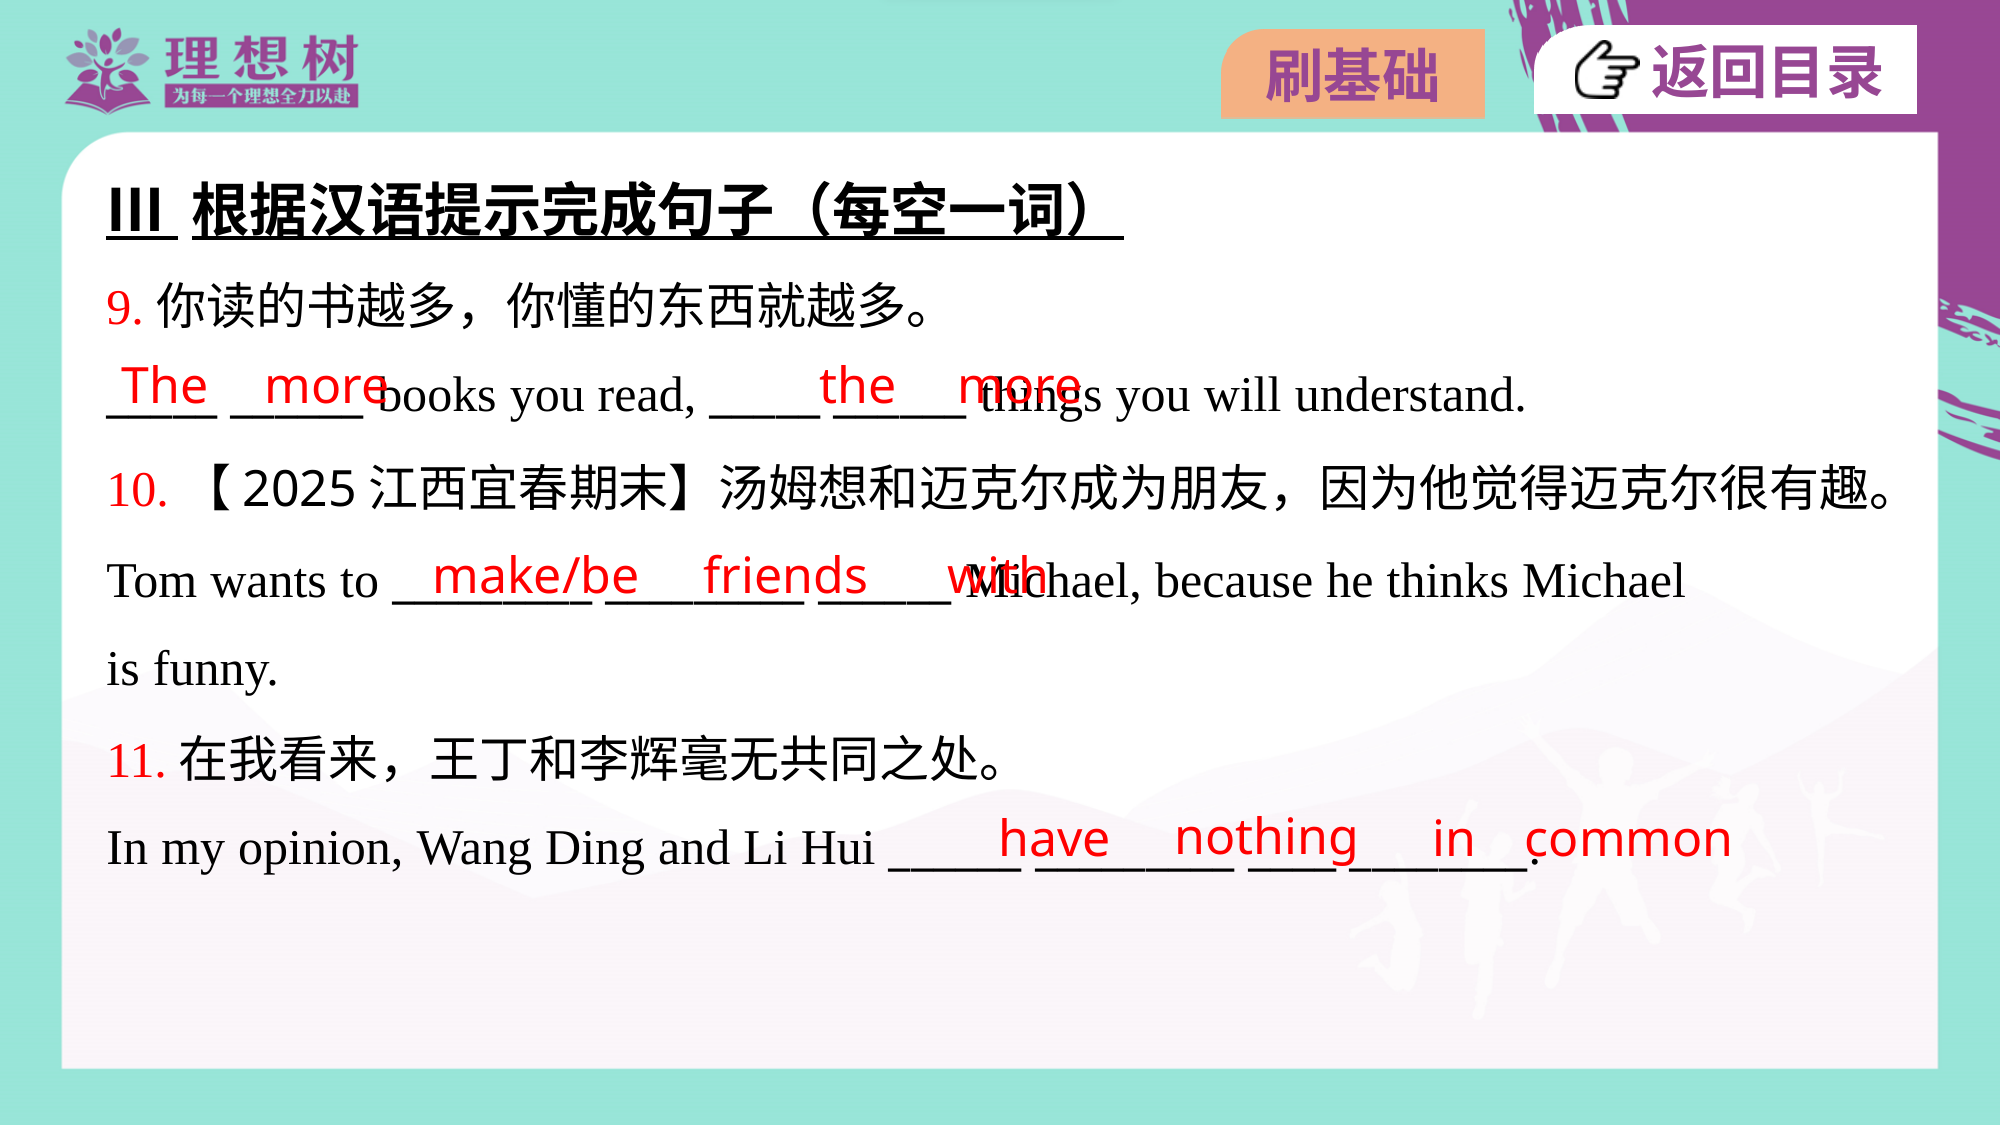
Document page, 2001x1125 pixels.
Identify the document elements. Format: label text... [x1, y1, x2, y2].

text_box friends [680, 511, 892, 593]
text_box make/be [430, 511, 642, 593]
picture [0, 0, 2000, 1125]
text_box in [1411, 778, 1498, 857]
text_box have [986, 778, 1123, 857]
text_box common [1536, 778, 1723, 857]
text_box The [109, 326, 221, 404]
text_box 10.【2025江西宜春期末】汤姆想和迈克尔成为朋友，因为他觉得迈克尔很有趣。 Tom wants to _________ _________ ______ Michael, because he thinks Michael is funny. [106, 424, 1895, 686]
text_box the [802, 326, 914, 404]
text_box more [952, 326, 1089, 404]
text_box 9.你读的书越多，你懂的东西就越多。 _____ ______ books you read, _____ ______ things you will understand. [106, 242, 1895, 413]
text_box more [259, 326, 396, 404]
text_box with [930, 511, 1067, 593]
text_box 11.在我看来，王丁和李辉毫无共同之处。 In my opinion, Wang Ding and Li Hui ______ _________ ____ ________. [106, 695, 1895, 865]
text_box Ⅲ 根据汉语提示完成句子（每空一词） [106, 140, 1895, 242]
text_box nothing [1161, 776, 1373, 855]
